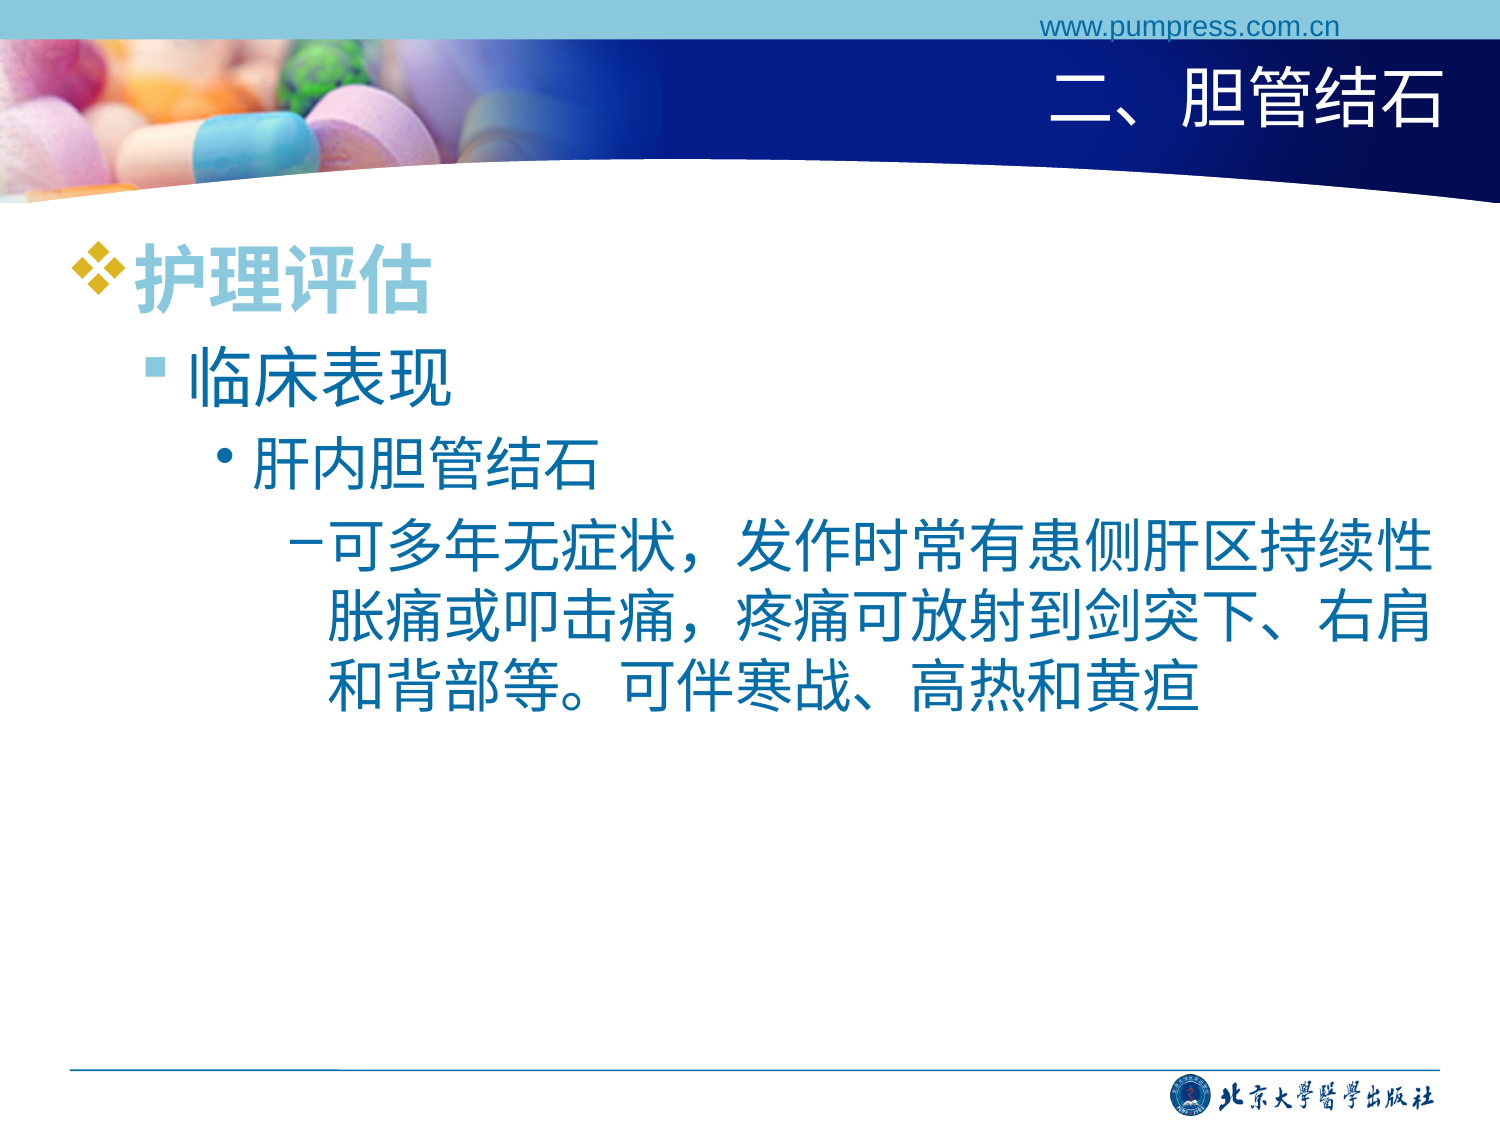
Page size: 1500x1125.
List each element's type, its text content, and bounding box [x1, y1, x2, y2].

picture [1170, 1074, 1436, 1118]
picture [0, 40, 1500, 203]
list 护理评估 临床表现 肝内胆管结石 可多年无症状，发作时常有患侧肝区持续性胀痛或叩击痛，疼痛可放射到剑突下、右肩和背部等。可伴寒战、高热和黄疸 [49, 224, 1463, 1026]
title 二、胆管结石 [137, 49, 1463, 143]
slide_number www.pumpress.com.cn [1025, 0, 1463, 38]
